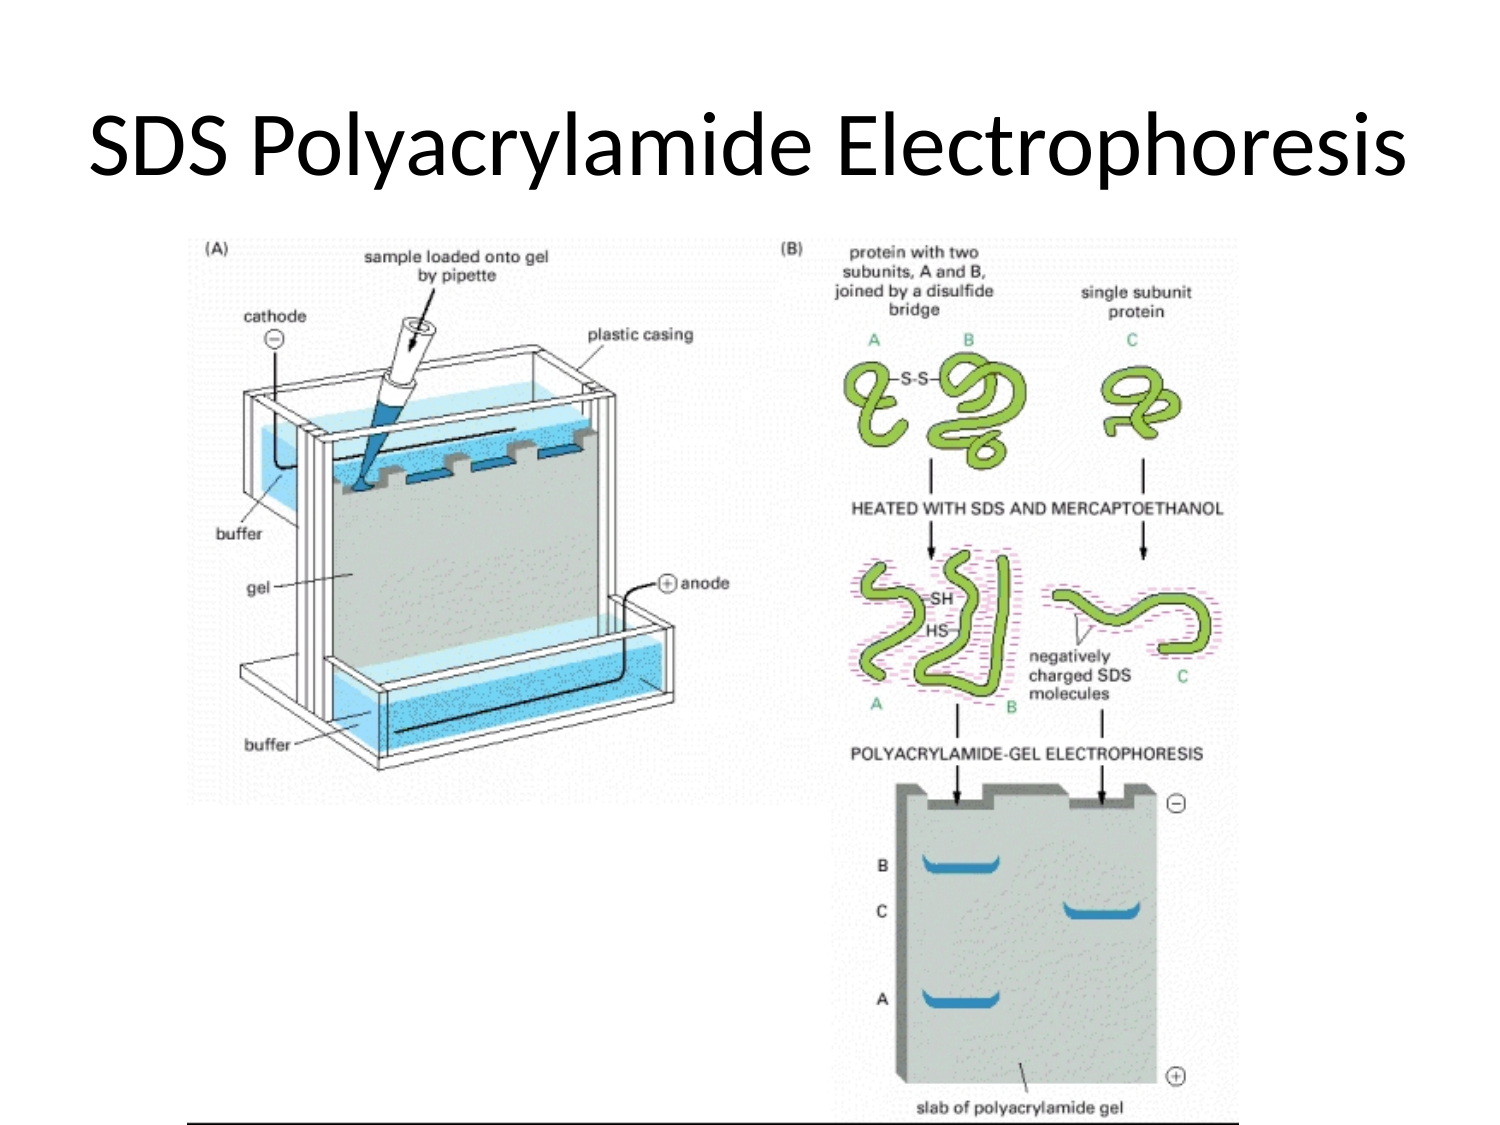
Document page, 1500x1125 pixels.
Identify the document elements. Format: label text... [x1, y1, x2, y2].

text_box SDS Polyacrylamide Electrophoresis [75, 28, 1425, 249]
picture [187, 237, 1240, 1125]
